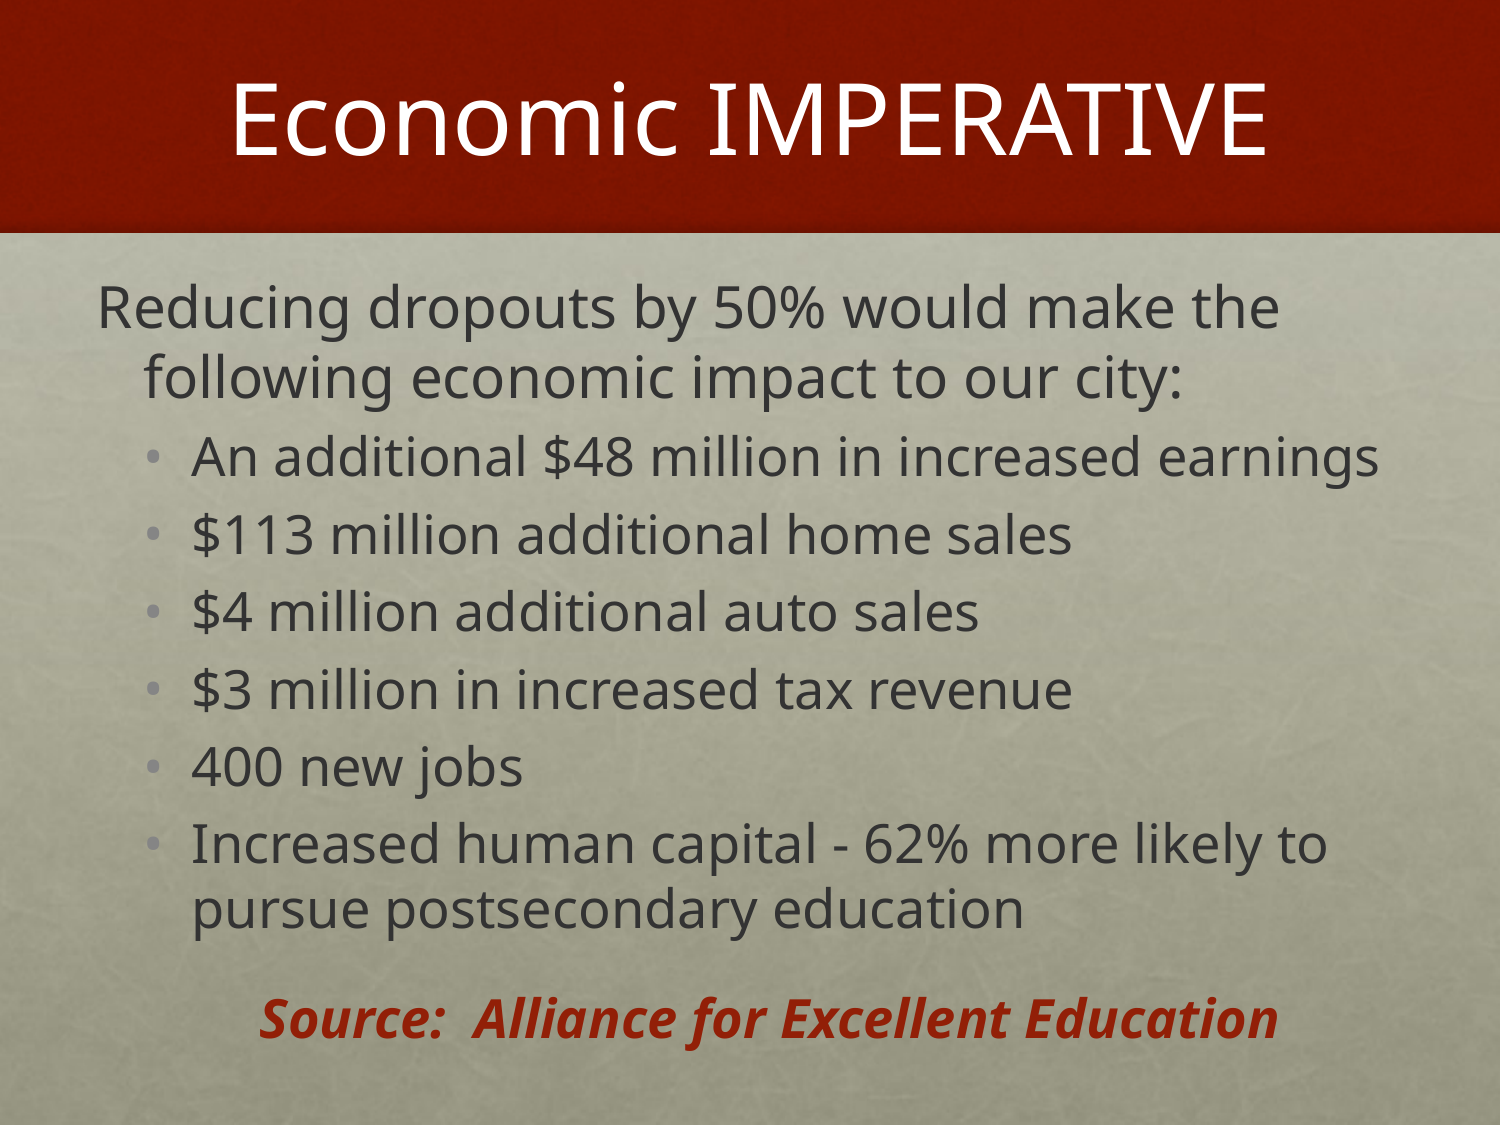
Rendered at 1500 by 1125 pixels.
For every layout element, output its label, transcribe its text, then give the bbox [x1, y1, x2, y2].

title Economic IMPERATIVE [127, 10, 1372, 221]
picture [0, 214, 1500, 1125]
list Reducing dropouts by 50% would make the following economic impact to our city: An additional $48 million in increased earnings $113 million additional home sales $4 million additional auto sales $3 million in increased tax revenue 400 new jobs Increased human capital - 62% more likely to pursue postsecondary education Source: Alliance for Excellent Education [81, 262, 1413, 1050]
